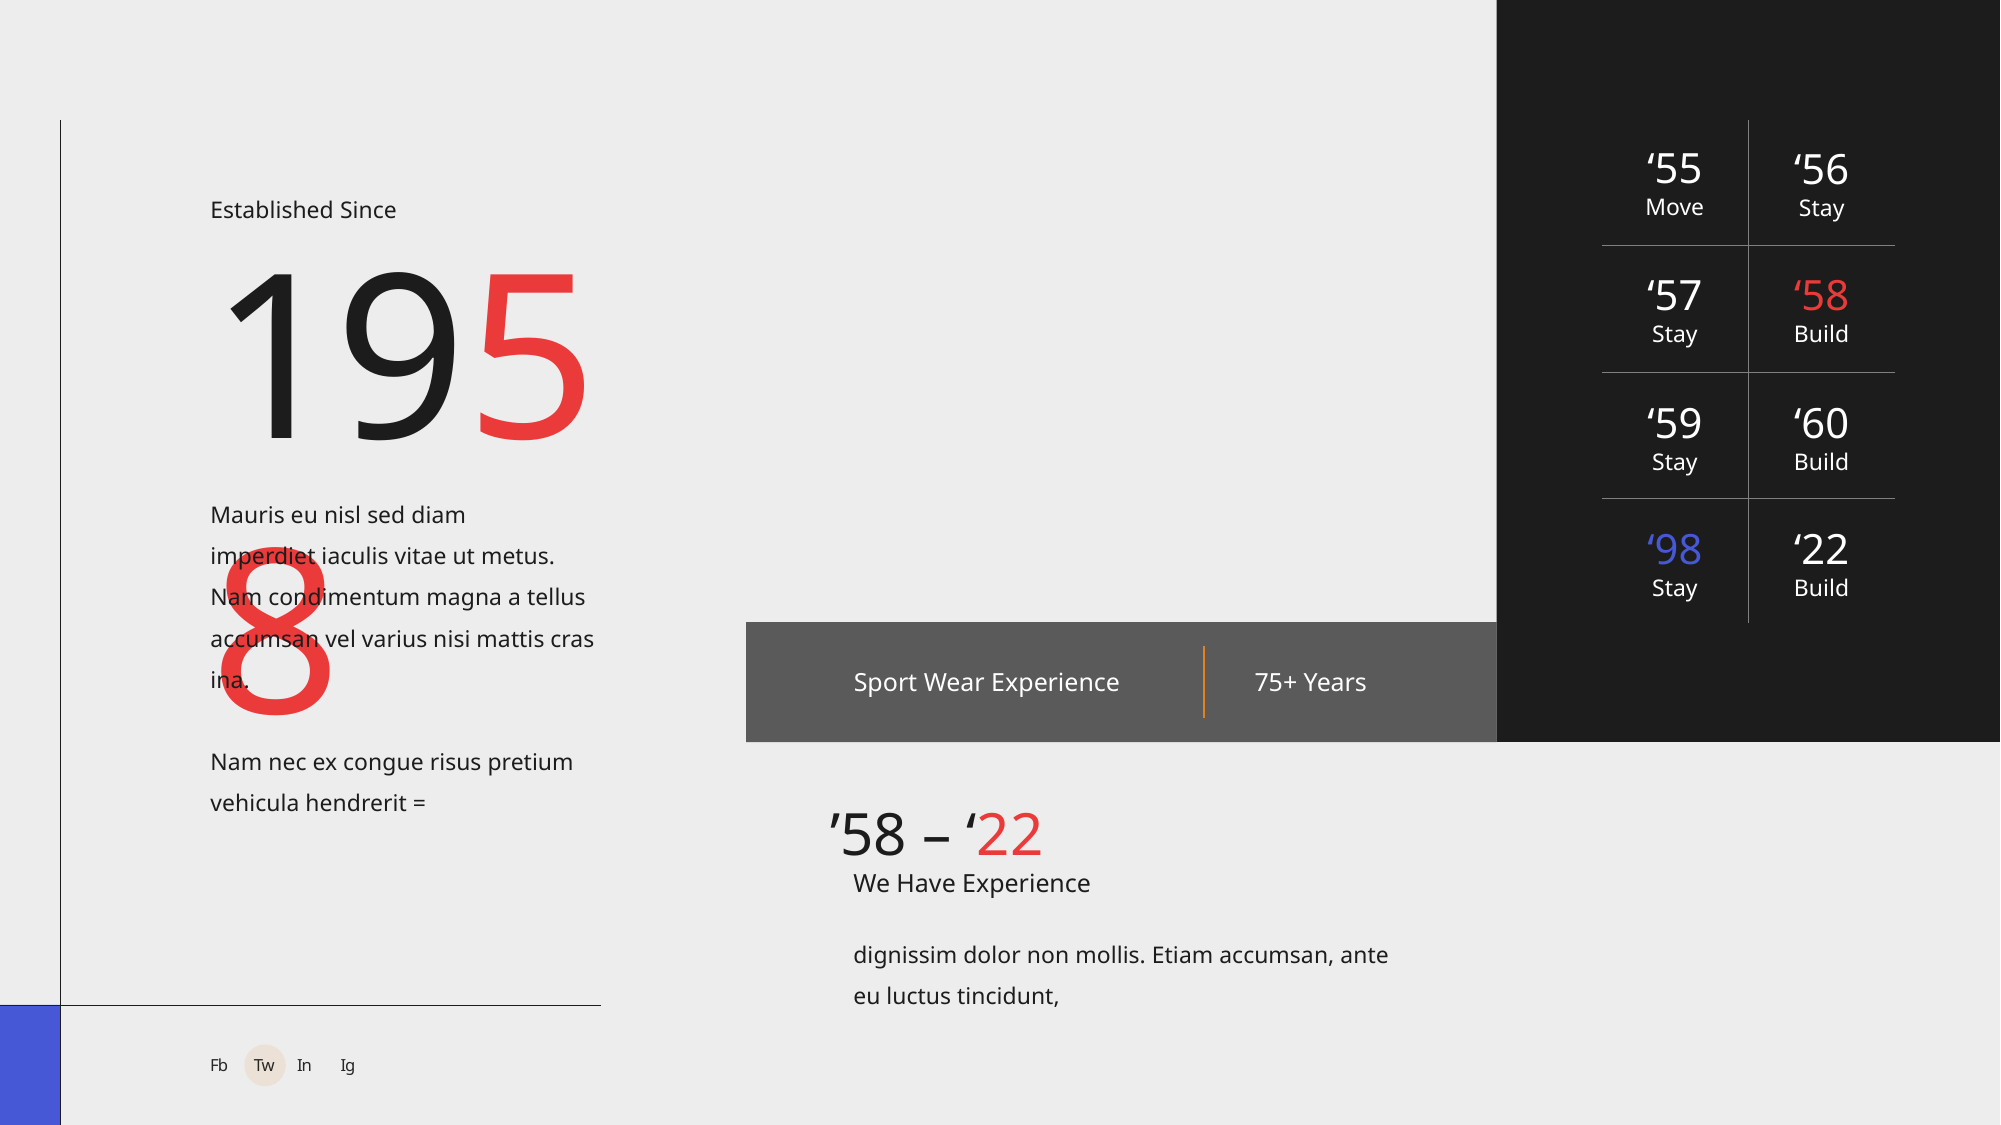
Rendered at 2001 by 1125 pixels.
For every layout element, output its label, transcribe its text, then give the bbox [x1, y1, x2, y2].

text_box [243, 1043, 278, 1088]
text_box We Have Experience [853, 867, 1146, 898]
text_box Build [1767, 573, 1876, 602]
text_box Stay [1620, 319, 1730, 348]
text_box Stay [1620, 447, 1730, 475]
text_box Stay [1620, 573, 1730, 602]
text_box Ig [340, 1047, 365, 1083]
text_box Mauris eu nisl sed diam imperdiet iaculis vitae ut metus. Nam condimentum magna a tellus accumsan vel varius nisi mattis cras ina. Nam nec ex congue risus pretium vehicula hendrerit = [210, 486, 597, 817]
text_box [279, 1048, 287, 1083]
text_box ‘56 [1767, 142, 1876, 193]
picture [746, 0, 2000, 1125]
text_box ‘57 [1620, 268, 1730, 319]
text_box 1958 [210, 209, 602, 760]
text_box Tw [253, 1047, 279, 1083]
text_box In [297, 1047, 322, 1083]
text_box ‘59 [1620, 396, 1730, 447]
text_box Build [1767, 319, 1876, 348]
text_box ‘58 [1767, 268, 1876, 319]
text_box ‘98 [1620, 523, 1730, 573]
text_box ’58 – ‘22 [830, 796, 1044, 867]
text_box dignissim dolor non mollis. Etiam accumsan, ante eu luctus tincidunt, [853, 926, 1390, 1009]
text_box Established Since [210, 195, 597, 223]
text_box Move [1620, 192, 1730, 221]
text_box ‘22 [1767, 523, 1876, 573]
text_box ‘55 [1620, 142, 1730, 192]
text_box Build [1767, 447, 1876, 475]
text_box Stay [1767, 193, 1876, 222]
text_box Fb [210, 1047, 235, 1083]
text_box ‘60 [1767, 396, 1876, 447]
